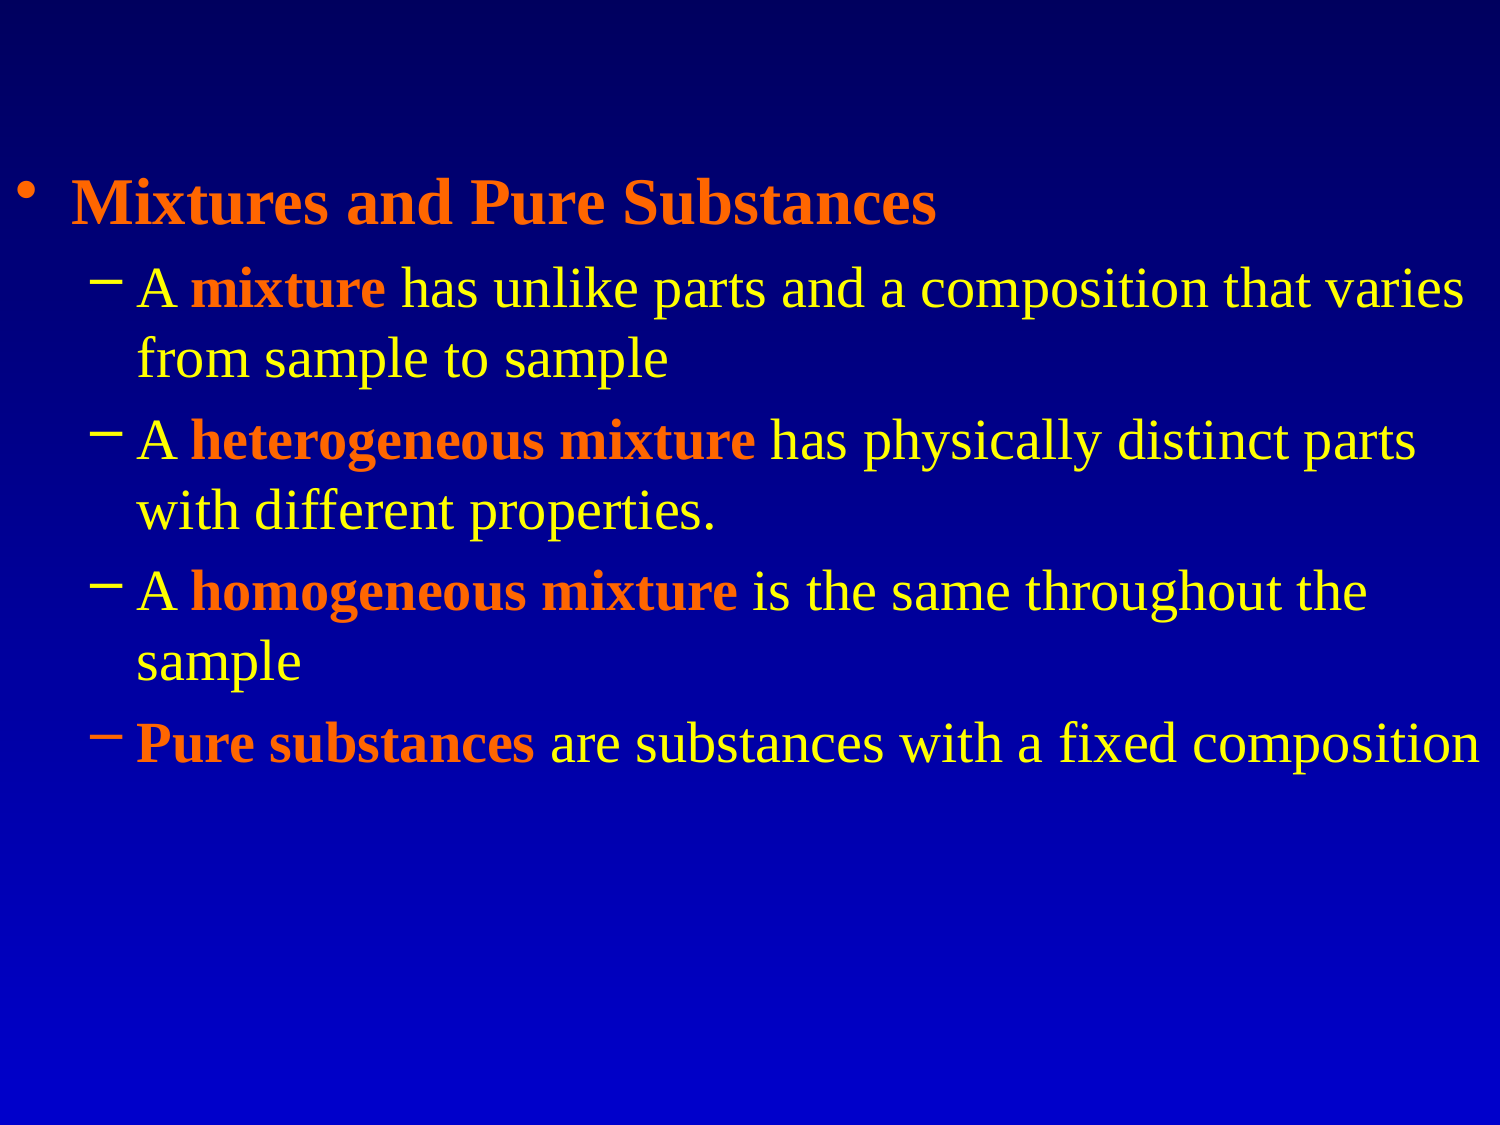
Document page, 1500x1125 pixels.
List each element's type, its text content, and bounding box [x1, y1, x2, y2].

list Mixtures and Pure Substances A mixture has unlike parts and a composition that varies from sample to sample A heterogeneous mixture has physically distinct parts with different properties. A homogeneous mixture is the same throughout the sample Pure substances are substances with a fixed composition [0, 149, 1500, 1001]
